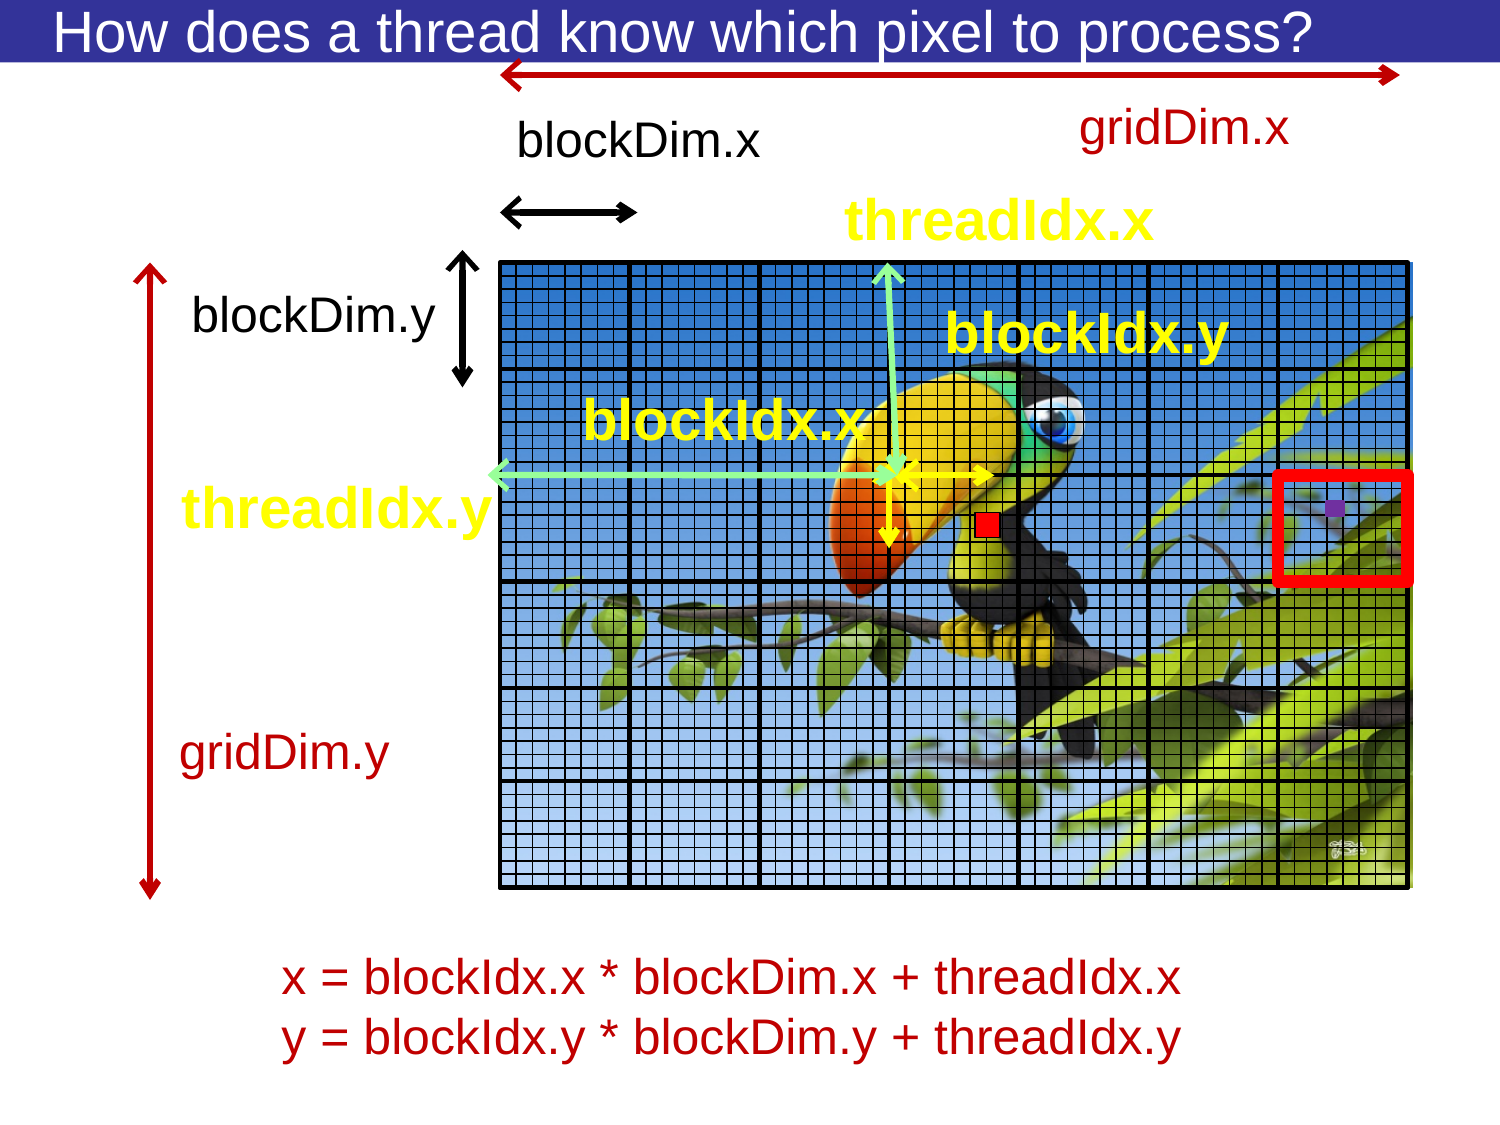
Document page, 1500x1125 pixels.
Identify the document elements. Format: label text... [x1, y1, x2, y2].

text_box gridDim.y [164, 712, 405, 788]
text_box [887, 262, 898, 476]
text_box blockDim.x [501, 99, 776, 175]
text_box threadIdx.x [812, 174, 1188, 260]
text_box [499, 262, 1413, 888]
text_box gridDim.x [1064, 87, 1305, 163]
text_box x = blockIdx.x * blockDim.x + threadIdx.x y = blockIdx.y * blockDim.y + threadIdx.y [266, 937, 1198, 1073]
title How does a thread know which pixel to process? [37, 7, 1426, 51]
text_box threadIdx.y [154, 462, 494, 548]
text_box blockDim.y [176, 274, 451, 350]
